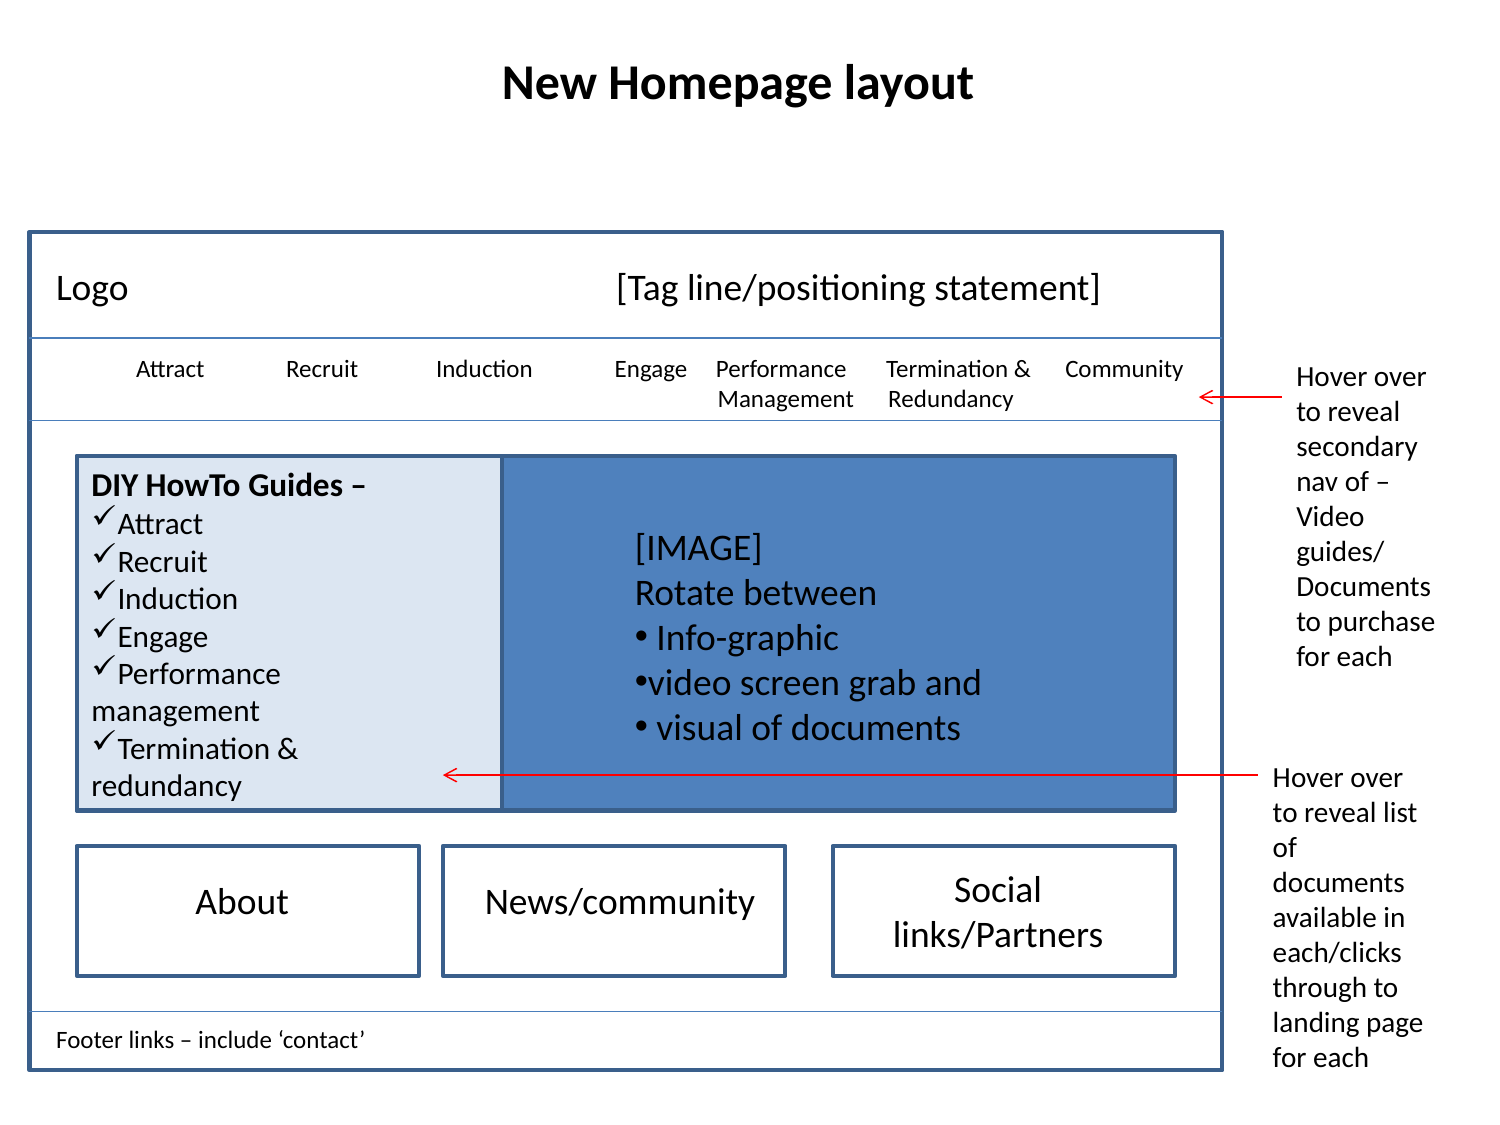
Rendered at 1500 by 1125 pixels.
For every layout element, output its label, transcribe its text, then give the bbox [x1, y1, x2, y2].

text_box Footer links – include ‘contact’ [41, 1020, 514, 1061]
text_box Attract Recruit Induction Engage Performance Termination & Community Management Redundancy [121, 346, 1220, 420]
text_box [441, 844, 787, 978]
text_box Social links/Partners [856, 857, 1140, 963]
text_box [75, 454, 504, 813]
text_box [831, 844, 1177, 978]
text_box [504, 784, 1177, 813]
text_box Hover over to reveal list of documents available in each/clicks through to landing page for each [1257, 751, 1447, 1081]
text_box [75, 844, 421, 978]
text_box [IMAGE] Rotate between Info-graphic video screen grab and visual of documents [620, 515, 1046, 755]
text_box [504, 454, 1177, 774]
text_box [Tag line/positioning statement] [395, 255, 1117, 315]
text_box DIY HowTo Guides – Attract Recruit Induction Engage Performance management Termination & redundancy [76, 456, 467, 811]
text_box About [100, 869, 384, 930]
text_box New Homepage layout [312, 42, 1164, 118]
text_box News/community [466, 869, 774, 930]
text_box [27, 230, 1224, 1072]
text_box Logo [41, 255, 325, 315]
text_box Hover over to reveal secondary nav of – Video guides/ Documents to purchase for each [1281, 349, 1471, 680]
